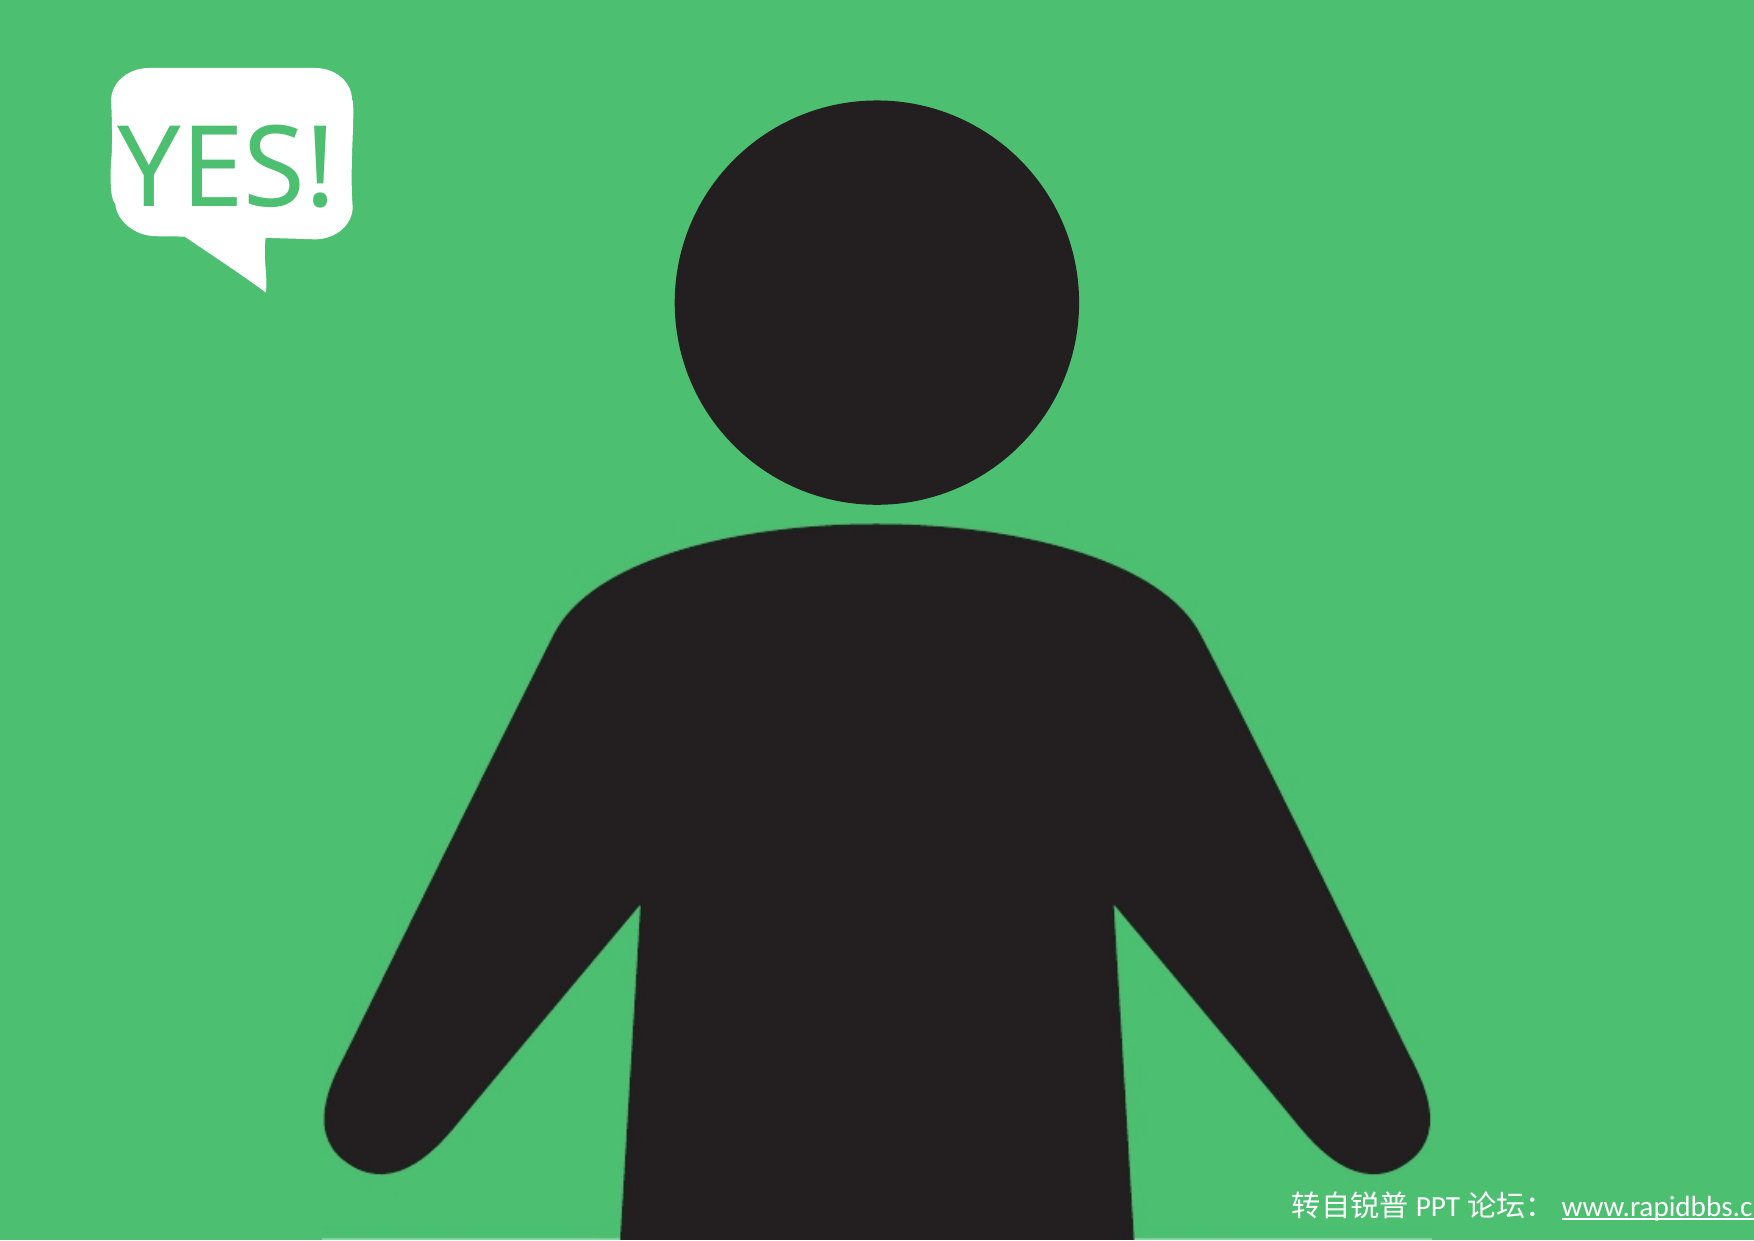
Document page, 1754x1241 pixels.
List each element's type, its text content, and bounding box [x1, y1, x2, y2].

picture [322, 522, 1432, 1241]
text_box [185, 237, 329, 293]
text_box [110, 83, 117, 212]
text_box [0, 0, 1754, 1241]
text_box [118, 67, 354, 234]
text_box 转自锐普PPT论坛：www.rapidbbs.cn [1436, 1179, 1754, 1230]
text_box [674, 100, 1080, 505]
text_box YES! [117, 81, 336, 237]
